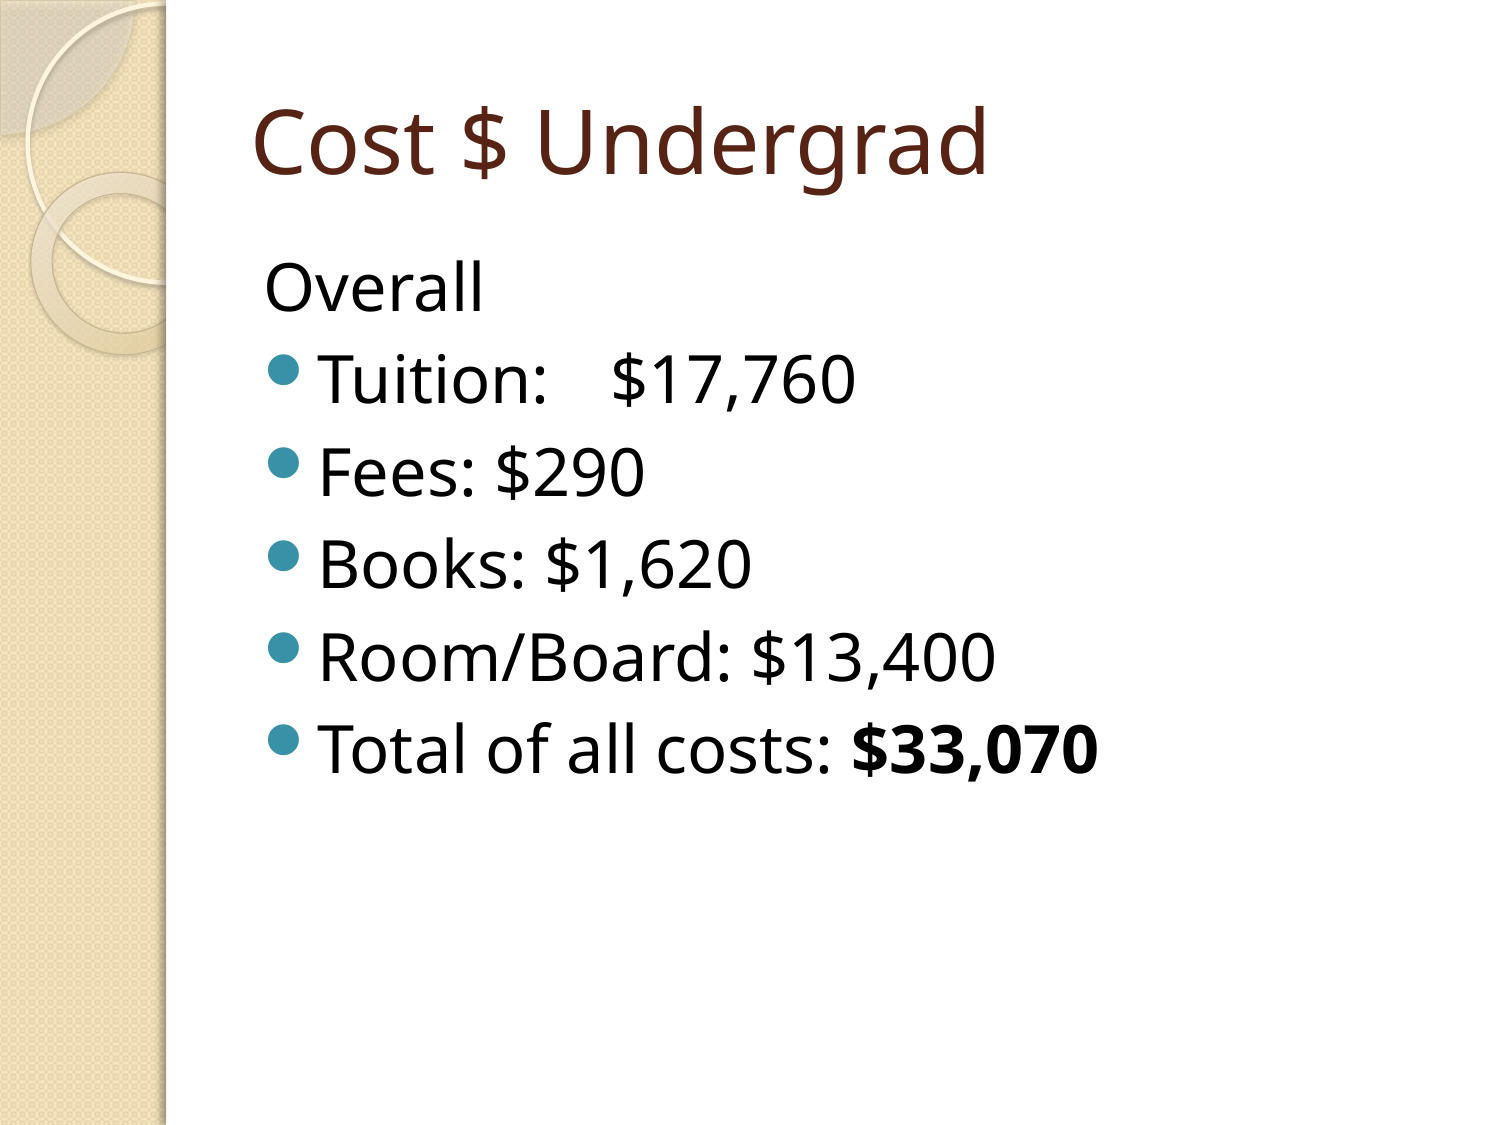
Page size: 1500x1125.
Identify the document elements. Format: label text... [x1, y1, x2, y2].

list Overall Tuition: $17,760 Fees: $290 Books: $1,620 Room/Board: $13,400 Total of all costs: $33,070 [235, 237, 1466, 1025]
title Cost $ Undergrad [235, 45, 1466, 233]
